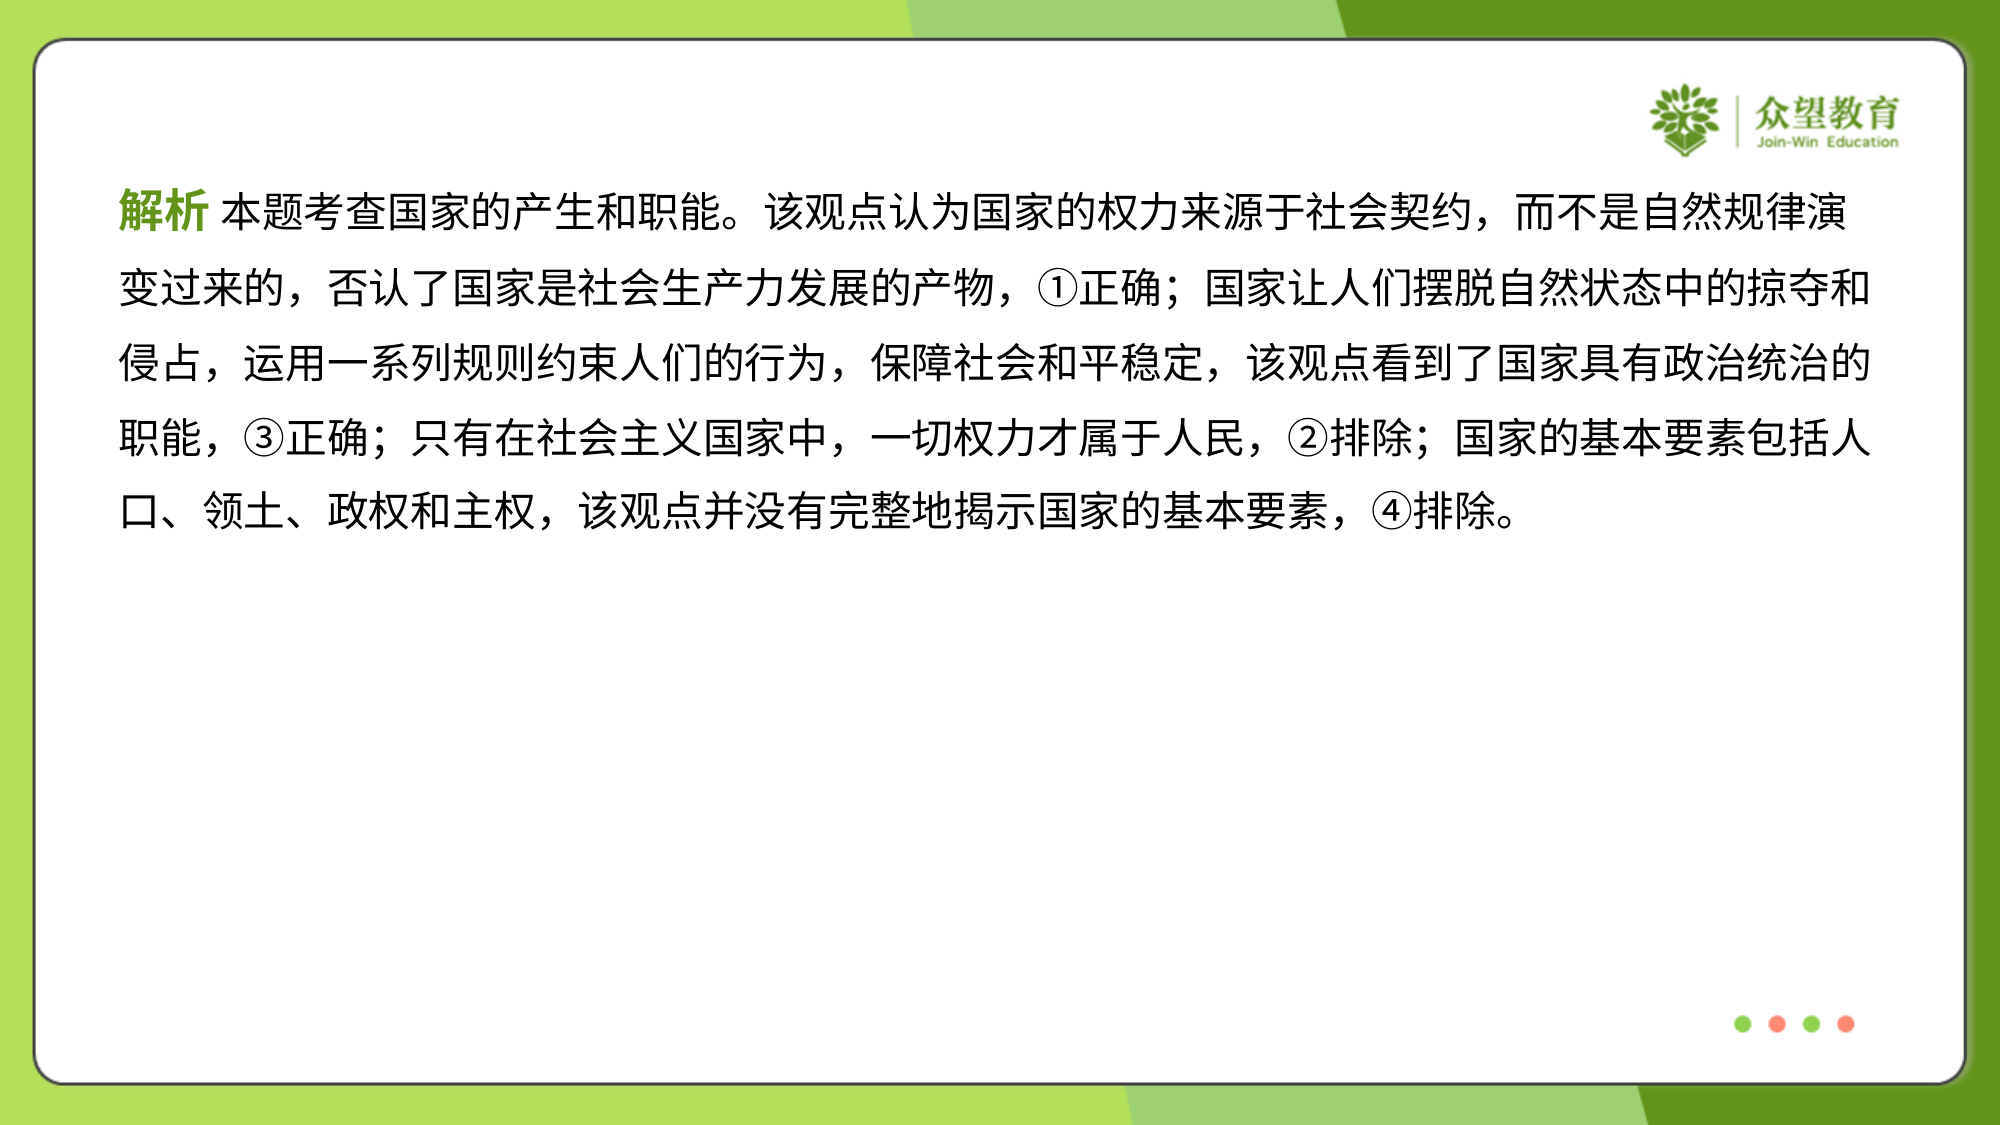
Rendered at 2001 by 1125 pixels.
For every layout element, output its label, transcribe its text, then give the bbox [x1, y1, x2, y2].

picture [0, 0, 2000, 1125]
text_box 解析 本题考查国家的产生和职能。该观点认为国家的权力来源于社会契约，而不是自然规律演 变过来的，否认了国家是社会生产力发展的产物，①正确；国家让人们摆脱自然状态中的掠夺和 侵占，运用一系列规则约束人们的行为，保障社会和平稳定，该观点看到了国家具有政治统治的 职能，③正确；只有在社会主义国家中，一切权力才属于人民，②排除；国家的基本要素包括人 口、领土、政权和主权，该观点并没有完整地揭示国家的基本要素，④排除。 [118, 159, 1883, 527]
